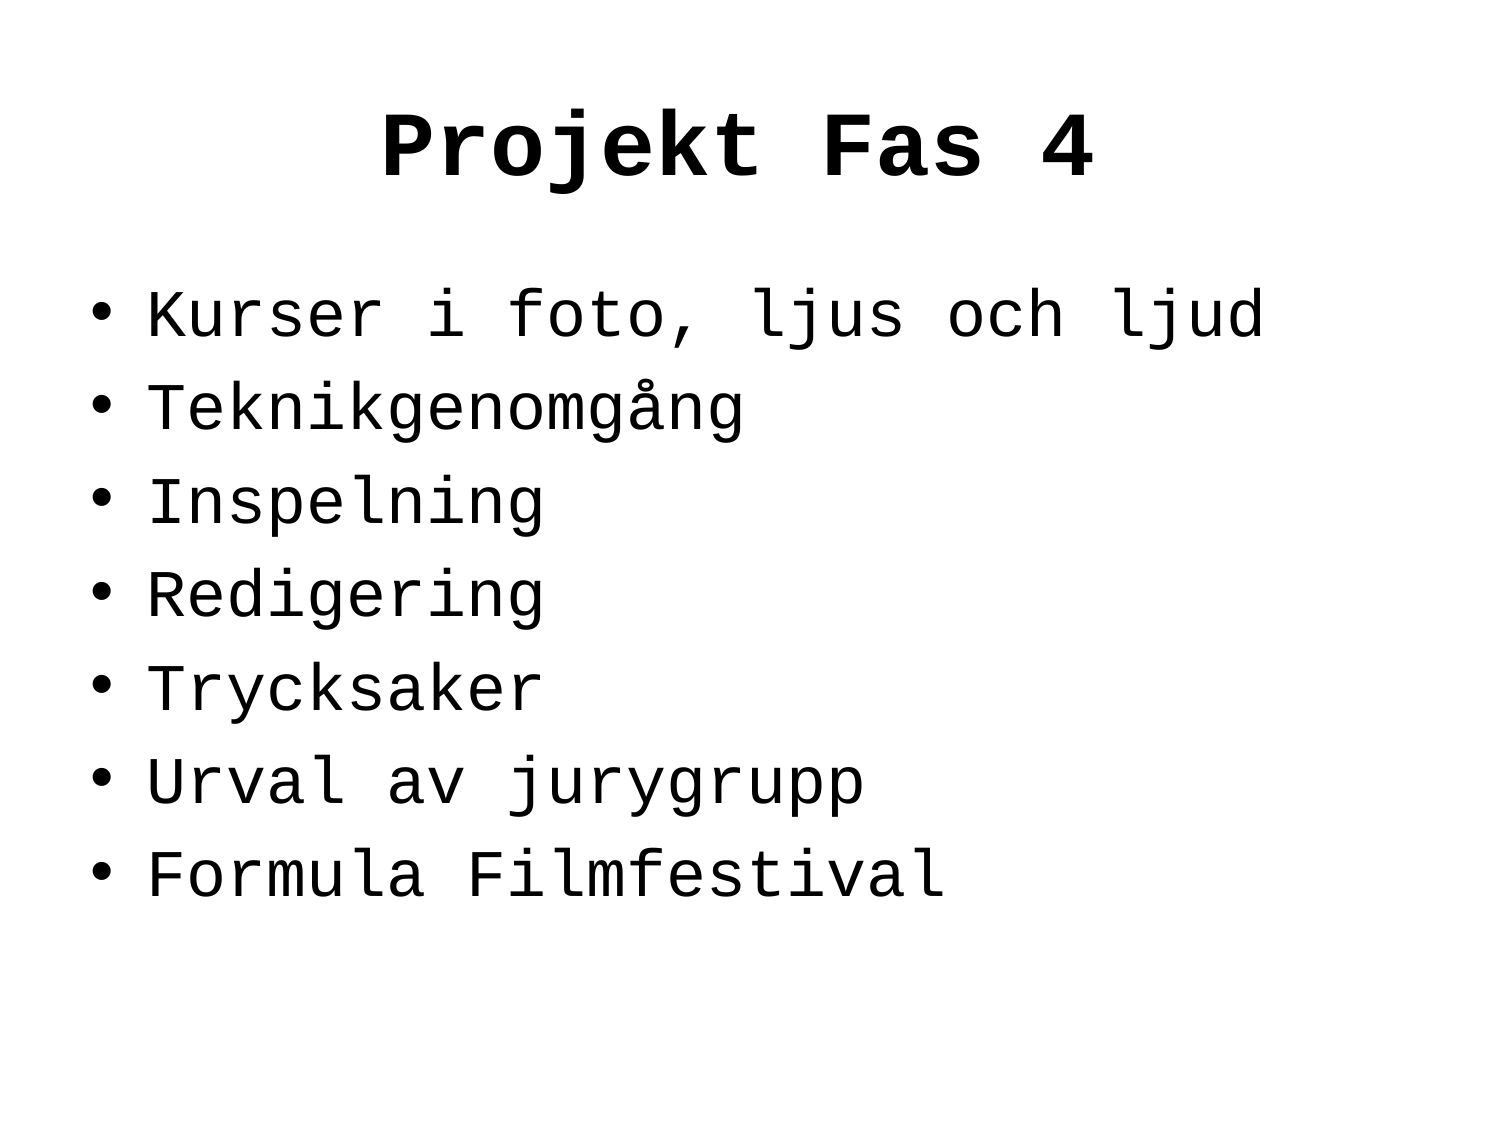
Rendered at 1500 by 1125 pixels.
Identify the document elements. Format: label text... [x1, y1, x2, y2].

title Projekt Fas 4 [74, 44, 1426, 233]
list Kurser i foto, ljus och ljud Teknikgenomgång Inspelning Redigering Trycksaker Urval av jurygrupp Formula Filmfestival [74, 262, 1426, 1006]
